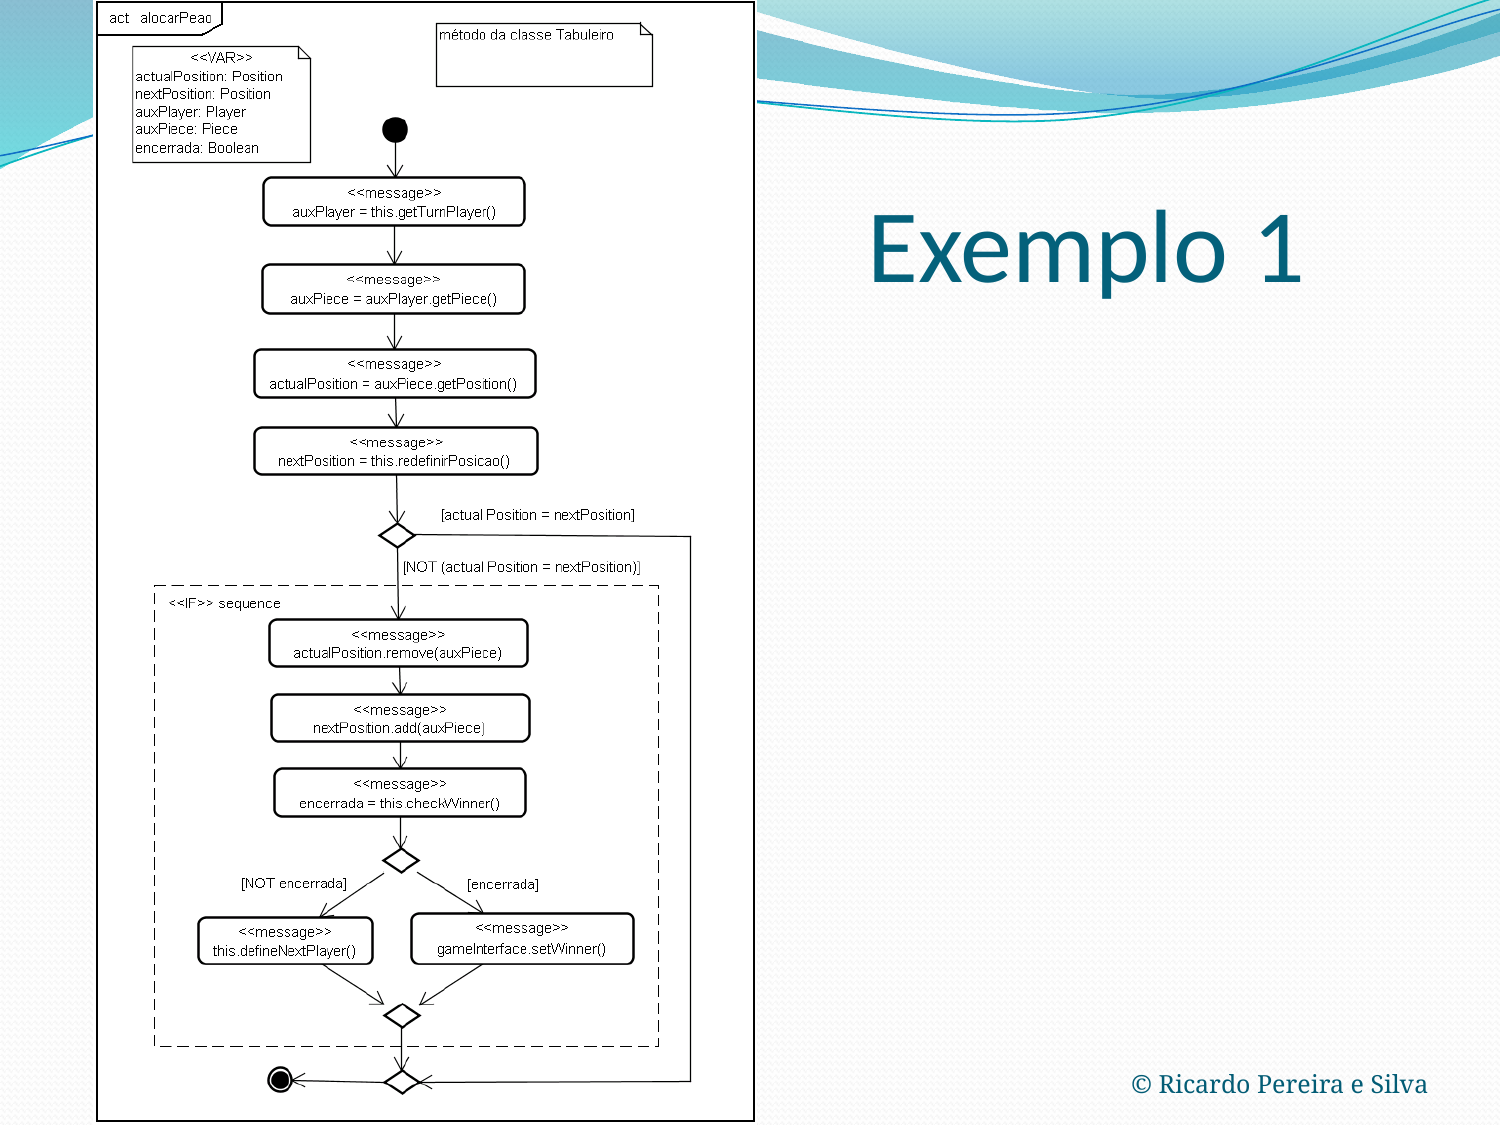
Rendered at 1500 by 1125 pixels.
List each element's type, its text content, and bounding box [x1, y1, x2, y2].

title Exemplo 1 [867, 115, 1425, 303]
footer © Ricardo Pereira e Silva [1101, 1042, 1429, 1103]
picture [93, 0, 757, 1125]
